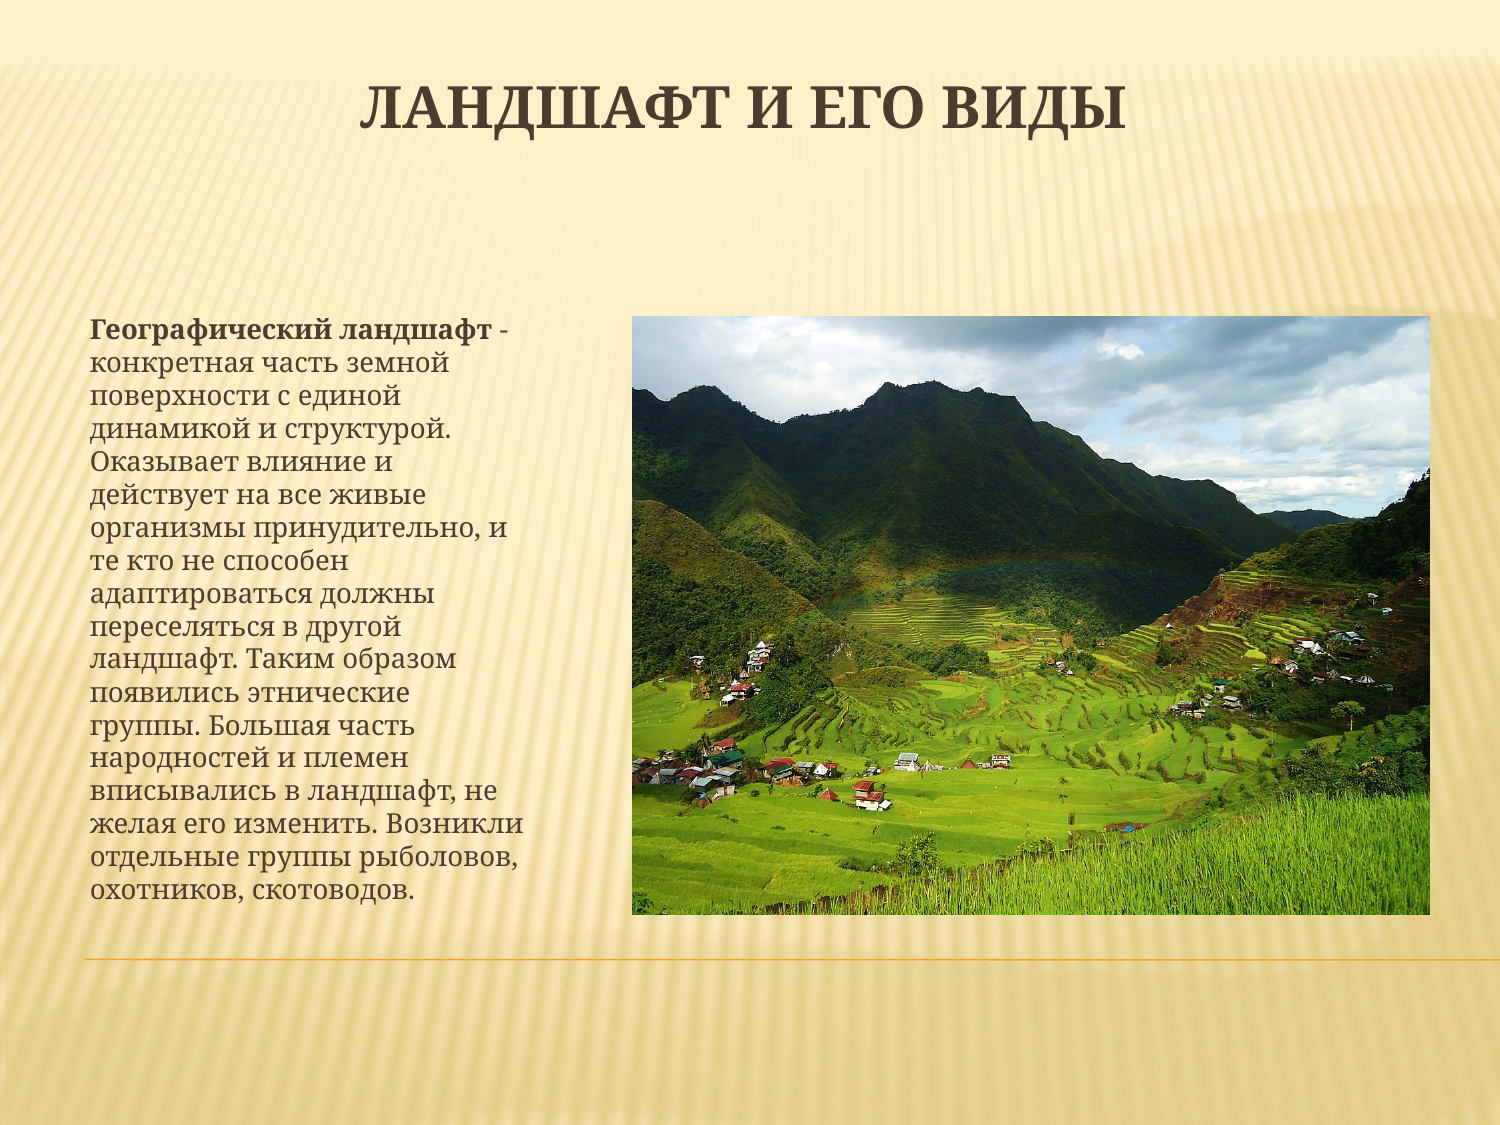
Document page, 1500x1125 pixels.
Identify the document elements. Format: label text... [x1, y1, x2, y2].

list Географический ландшафт - конкретная часть земной поверхности с единой динамикой и структурой. Оказывает влияние и действует на все живые организмы принудительно, и те кто не способен адаптироваться должны переселяться в другой ландшафт. Таким образом появились этнические группы. Большая часть народностей и племен вписывались в ландшафт, не желая его изменить. Возникли отдельные группы рыболовов, охотников, скотоводов. [75, 304, 539, 973]
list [632, 316, 1430, 915]
title Ландшафт и его виды [58, 58, 1430, 223]
